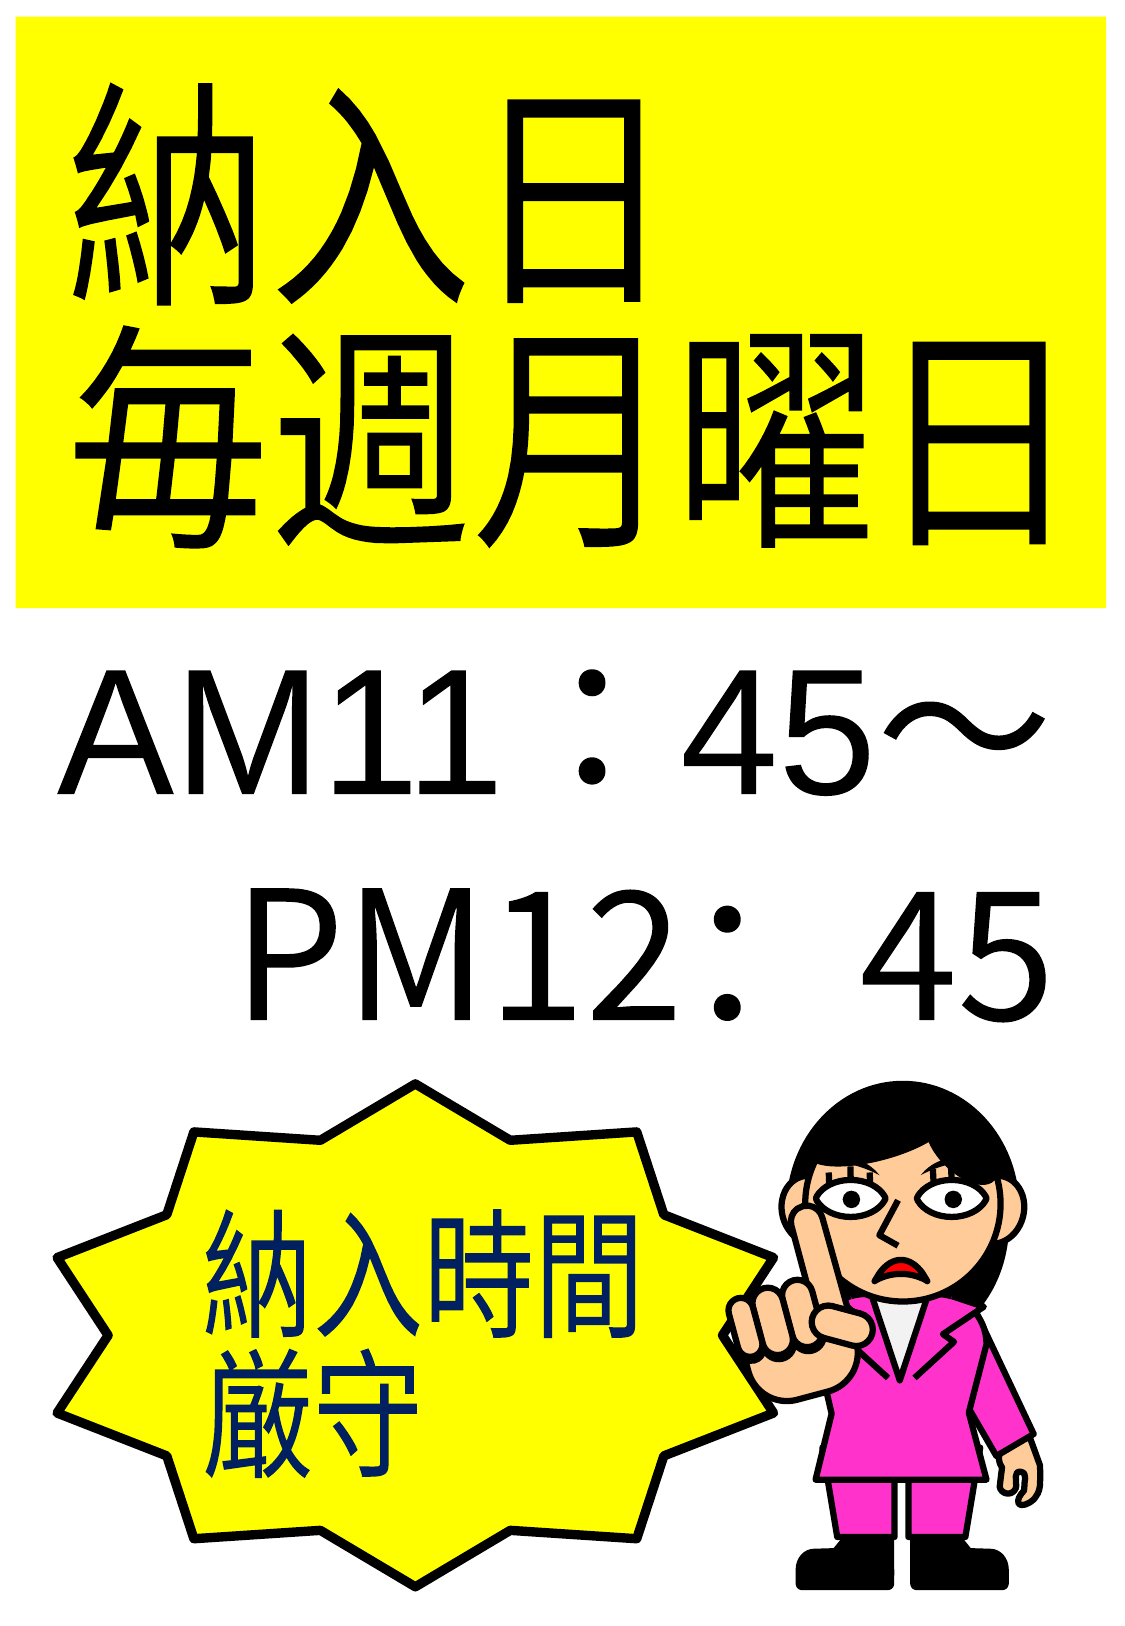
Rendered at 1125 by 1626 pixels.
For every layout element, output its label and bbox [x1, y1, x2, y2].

text_box [55, 1082, 723, 1589]
text_box [728, 1083, 1050, 1588]
text_box [14, 15, 1108, 610]
